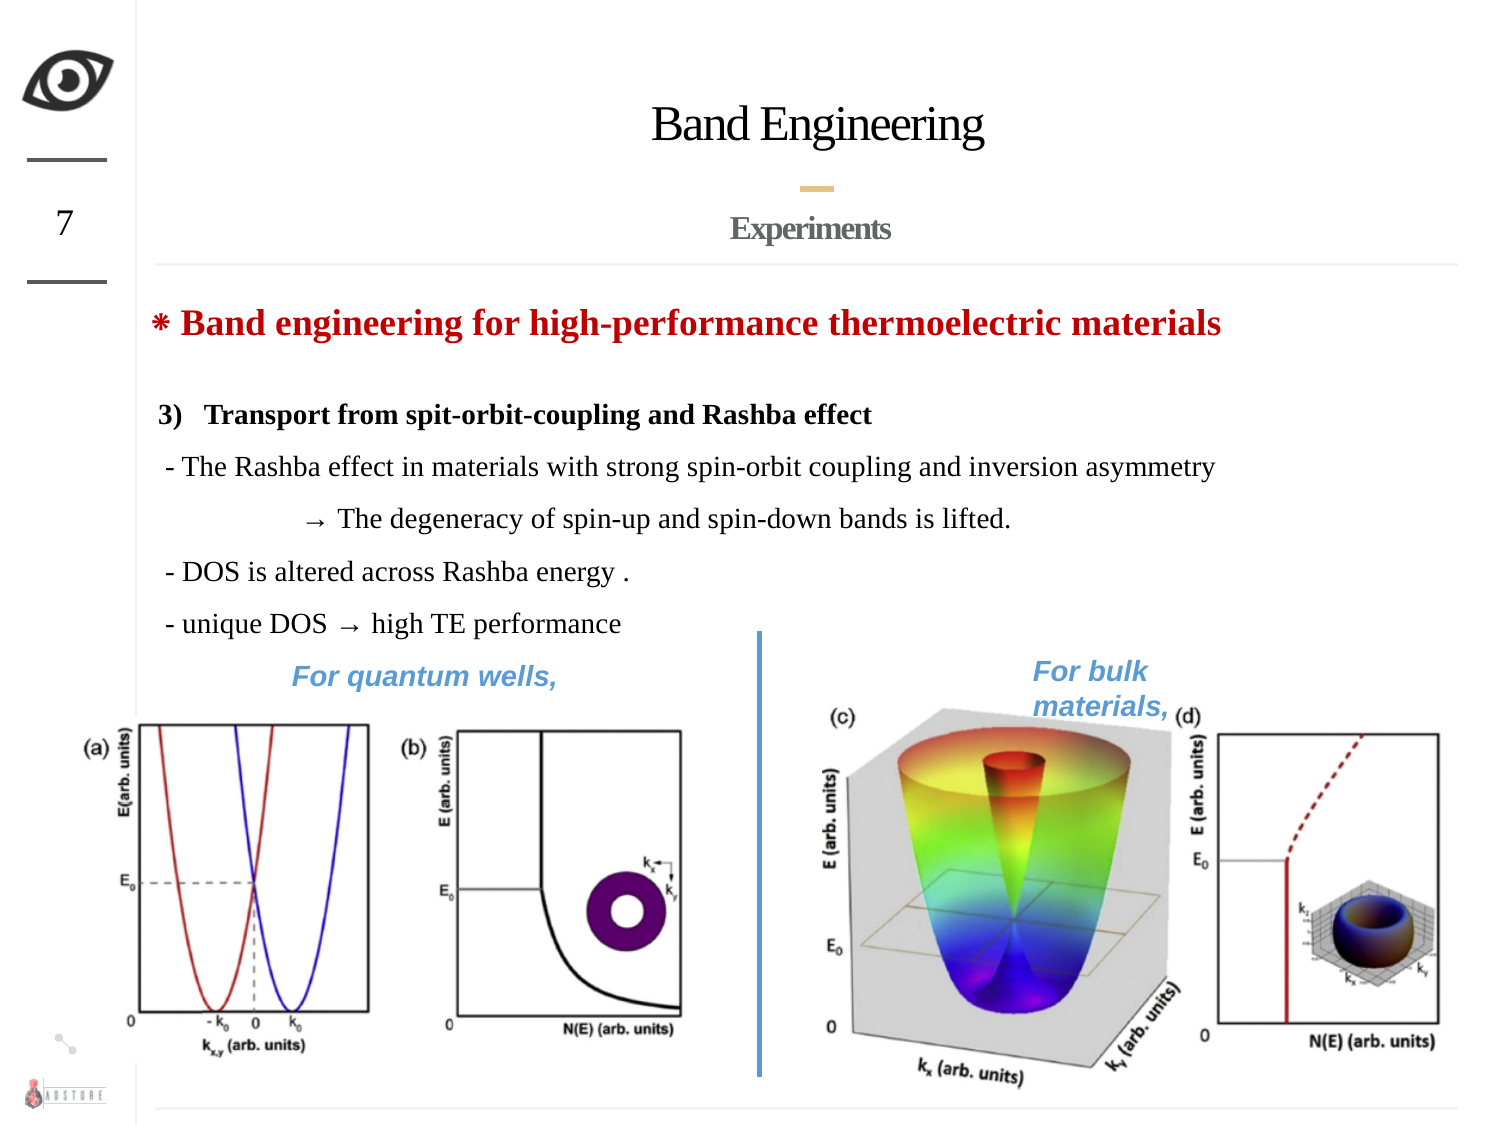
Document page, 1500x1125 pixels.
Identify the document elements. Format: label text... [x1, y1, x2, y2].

text_box 7 [40, 190, 90, 251]
picture [79, 716, 702, 1062]
title Band Engineering [136, 80, 1500, 161]
picture [0, 23, 134, 137]
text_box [155, 264, 1459, 1109]
list Experiments [137, 193, 1486, 268]
picture [822, 702, 1449, 1098]
picture [25, 1078, 106, 1109]
